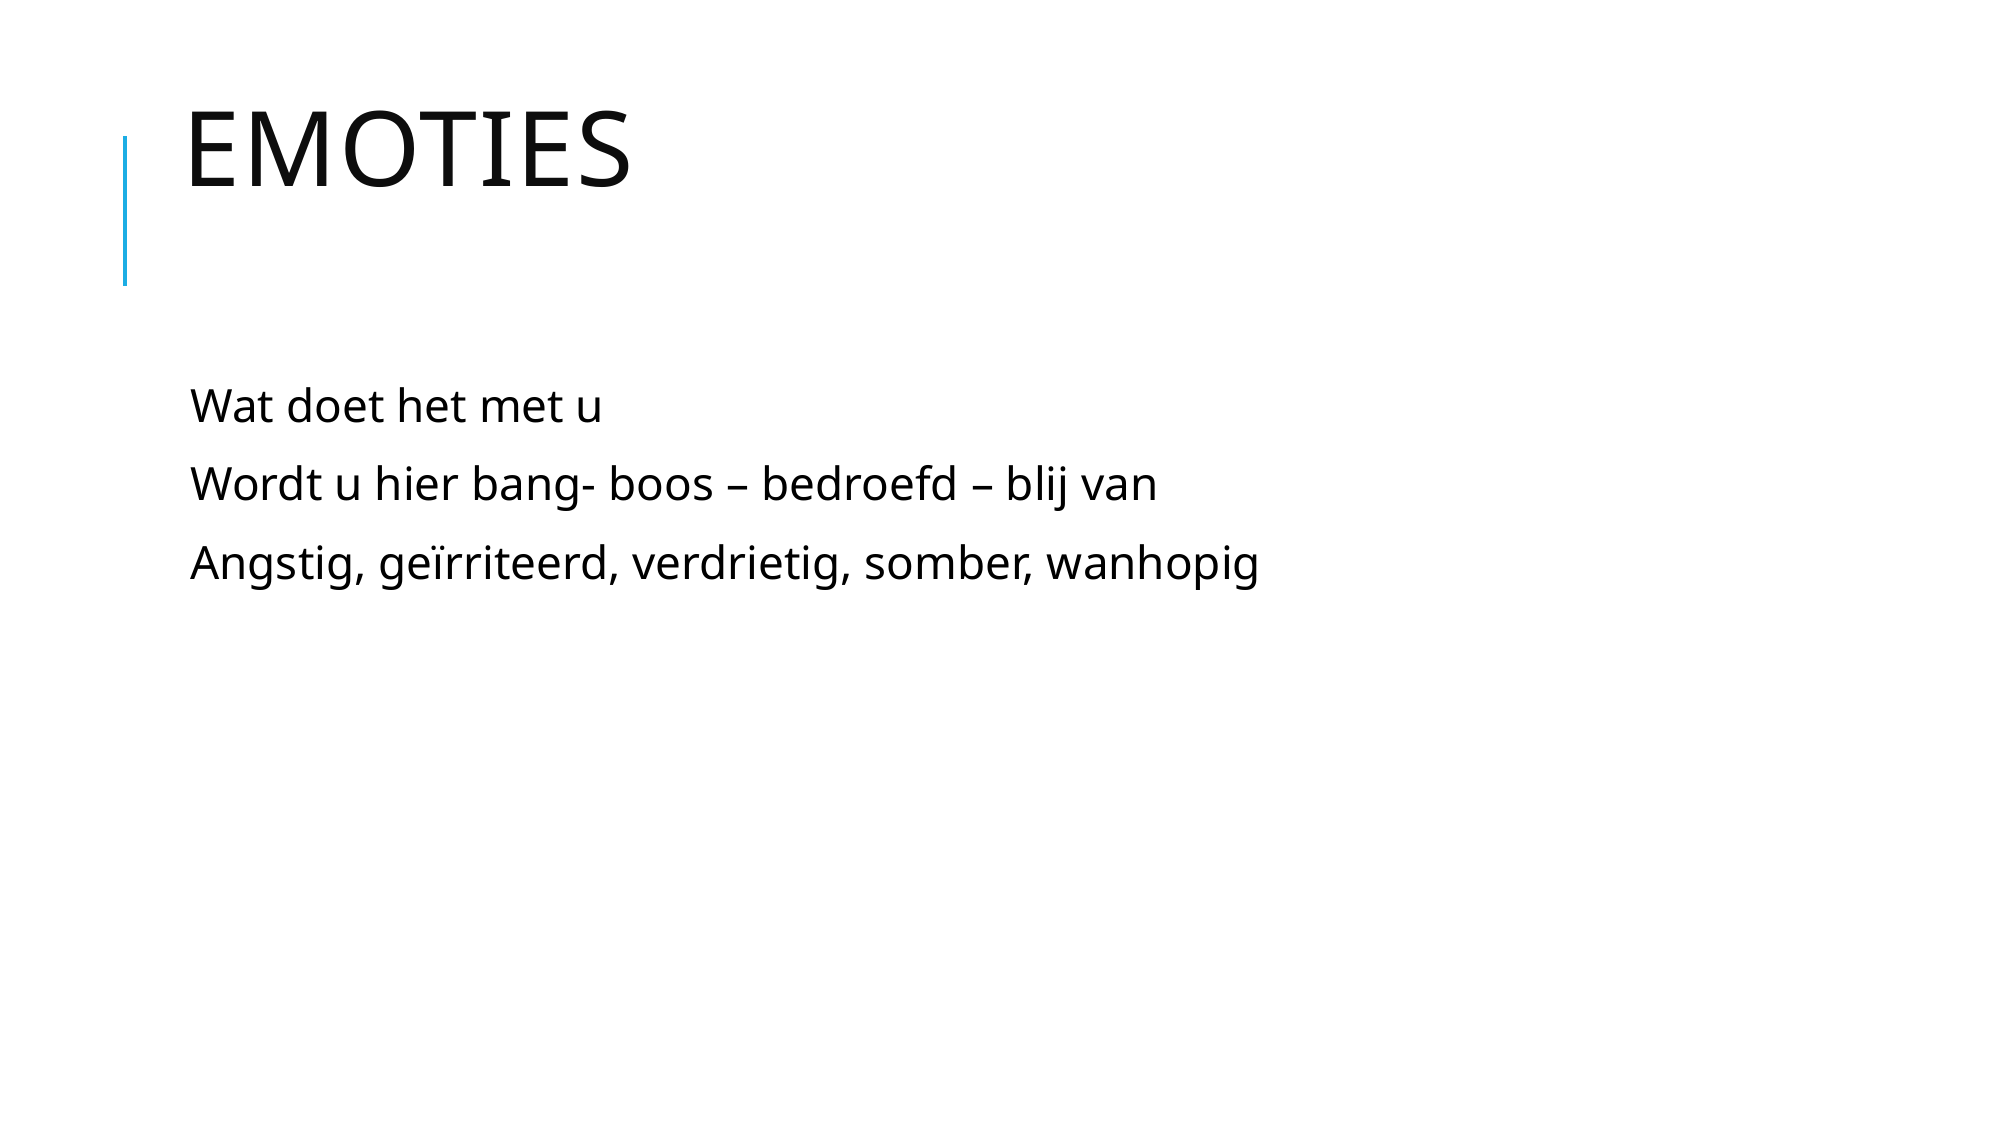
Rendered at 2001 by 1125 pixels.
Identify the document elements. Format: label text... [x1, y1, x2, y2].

title Emoties [168, 96, 1763, 342]
list Wat doet het met u Wordt u hier bang- boos – bedroefd – blij van Angstig, geïrriteerd, verdrietig, somber, wanhopig [168, 375, 1763, 1035]
